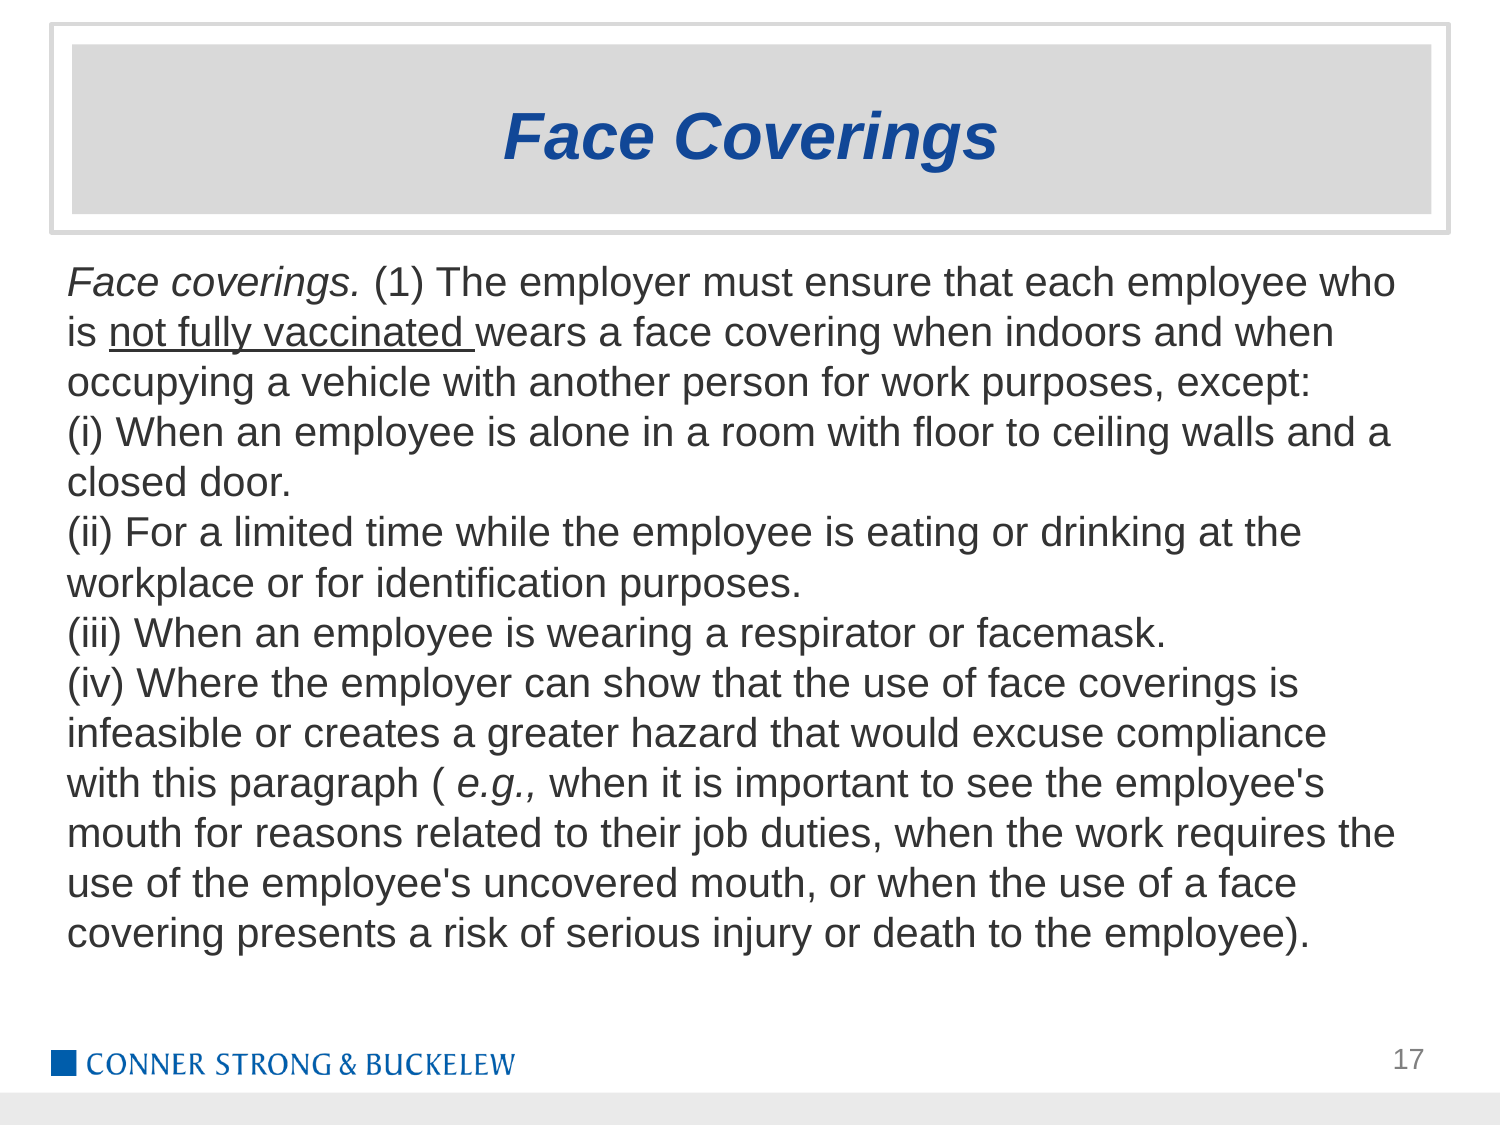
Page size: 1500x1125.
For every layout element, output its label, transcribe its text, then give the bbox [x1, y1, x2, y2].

text_box Face coverings. (1) The employer must ensure that each employee who is not fully vaccinated wears a face covering when indoors and when occupying a vehicle with another person for work purposes, except: (i) When an employee is alone in a room with floor to ceiling walls and a closed door. (ii) For a limited time while the employee is eating or drinking at the workplace or for identification purposes. (iii) When an employee is wearing a respirator or facemask. (iv) Where the employer can show that the use of face coverings is infeasible or creates a greater hazard that would excuse compliance with this paragraph ( e.g., when it is important to see the employee's mouth for reasons related to their job duties, when the work requires the use of the employee's uncovered mouth, or when the use of a face covering presents a risk of serious injury or death to the employee). [52, 247, 1429, 963]
picture [51, 1050, 515, 1076]
title Face Coverings [74, 44, 1429, 222]
